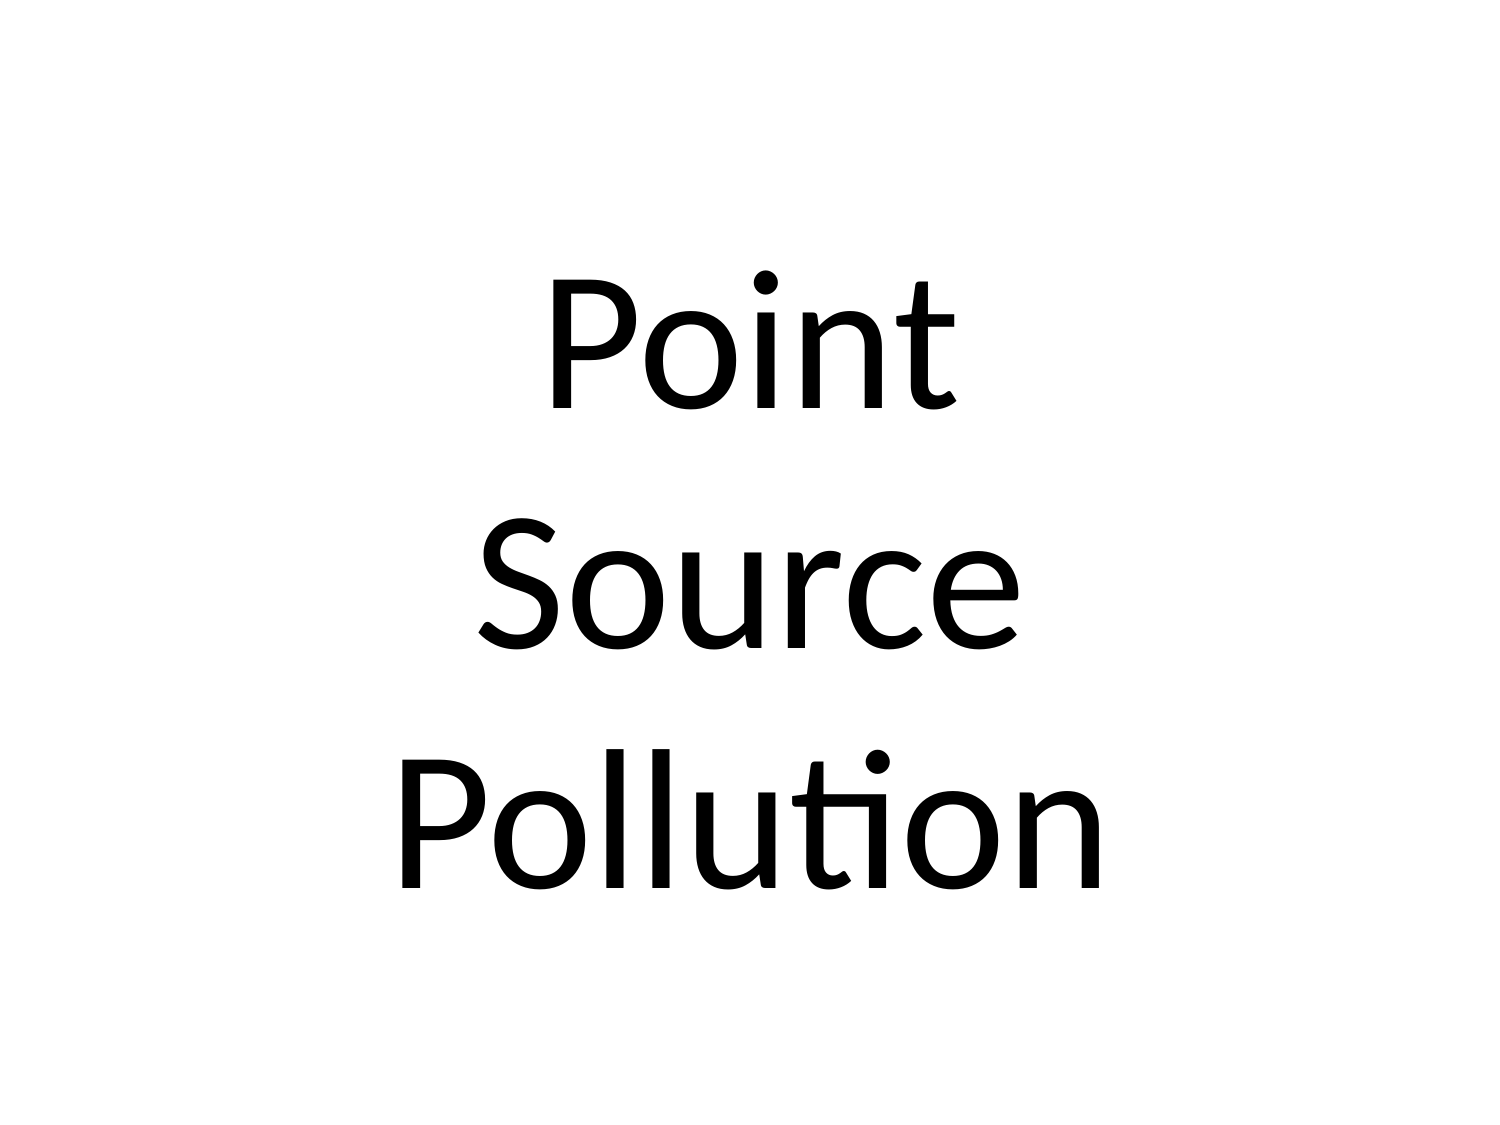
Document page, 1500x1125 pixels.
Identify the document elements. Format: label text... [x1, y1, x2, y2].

title Point Source Pollution [112, 50, 1388, 1088]
